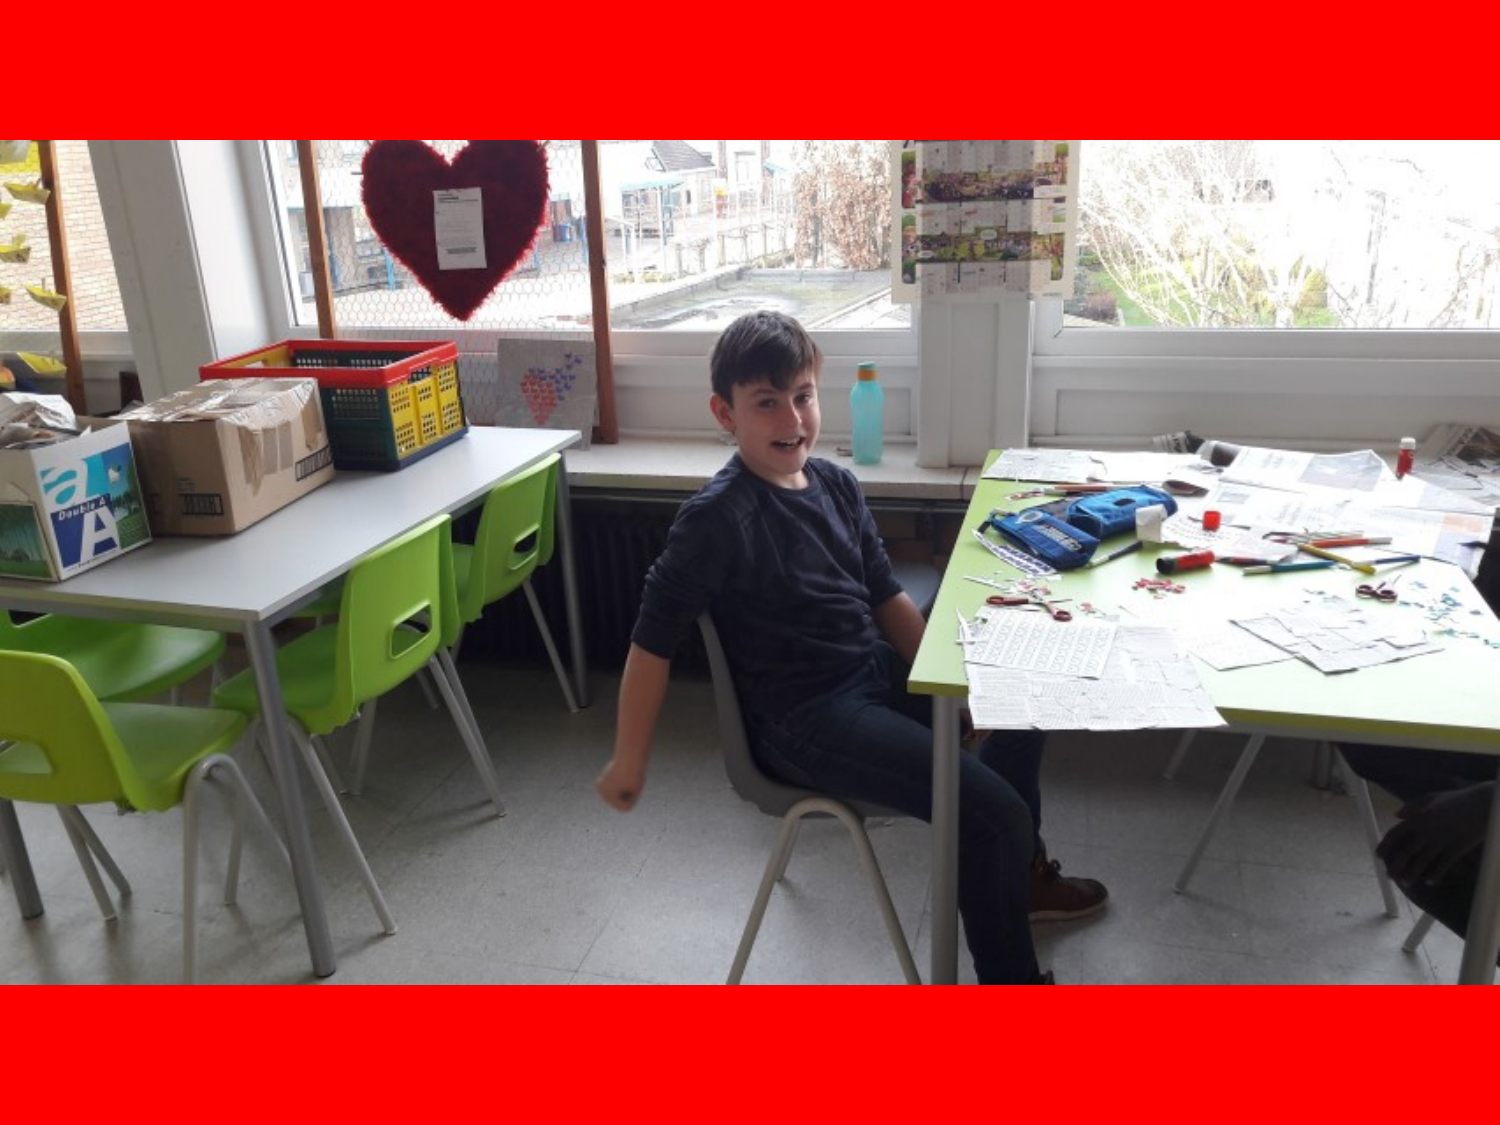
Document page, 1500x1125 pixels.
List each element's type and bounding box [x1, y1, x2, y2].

picture [0, 140, 1500, 985]
